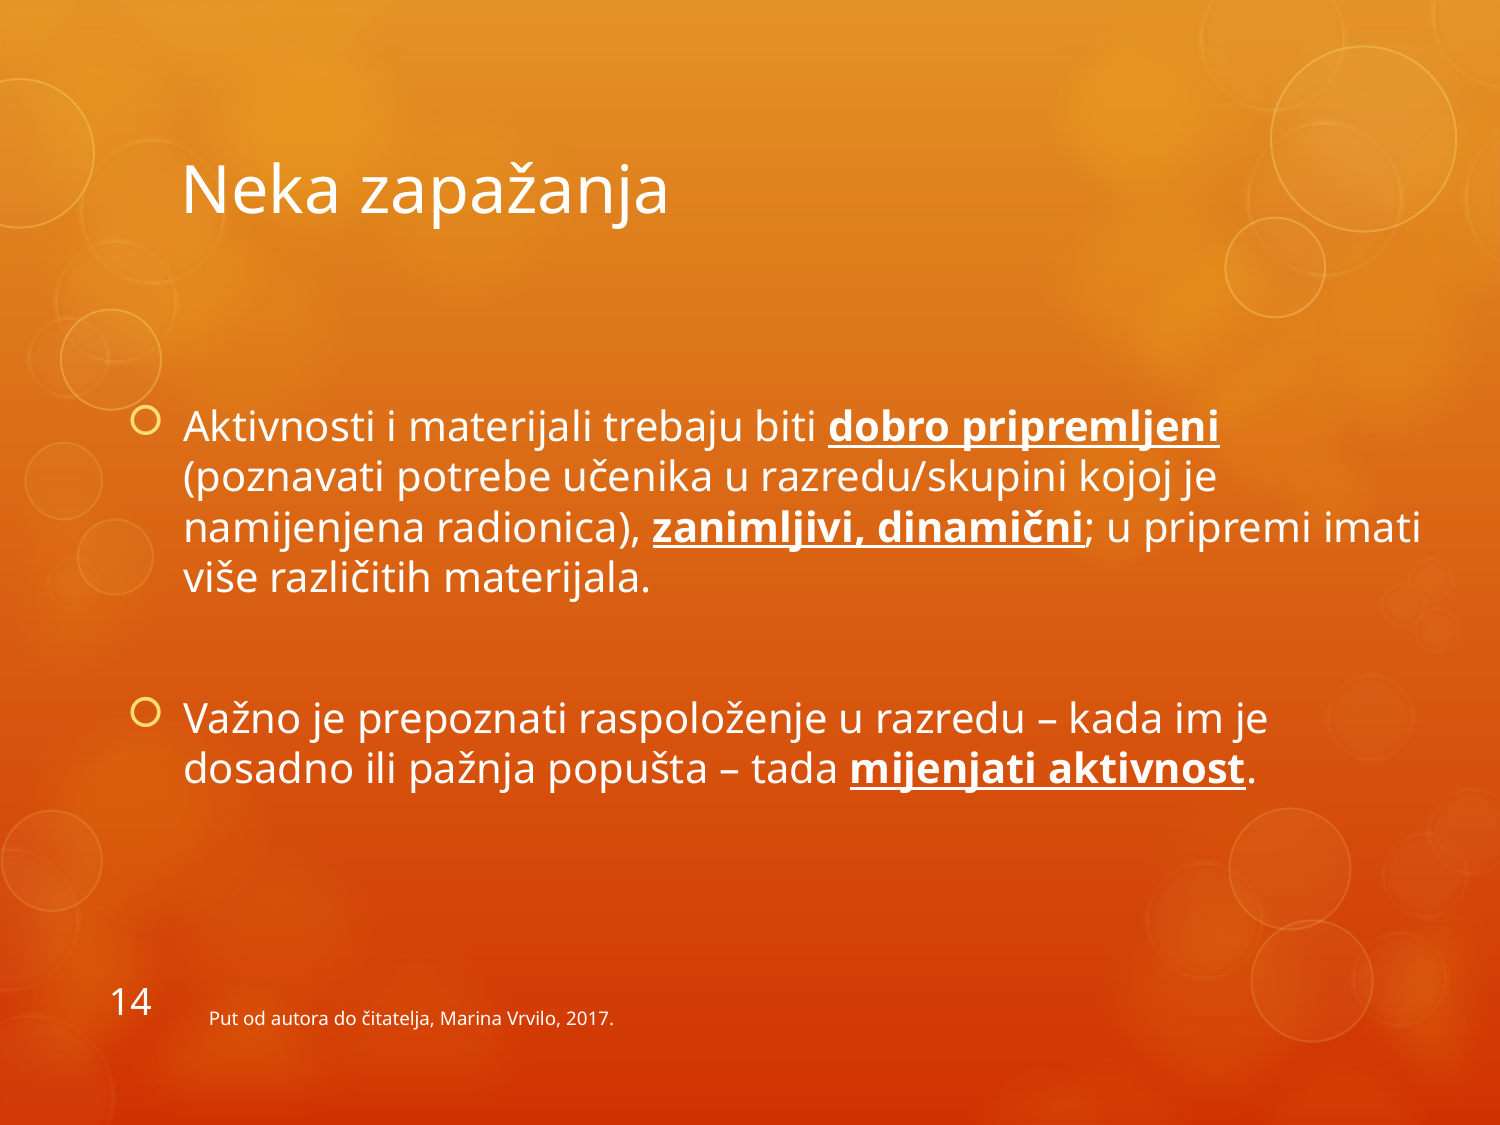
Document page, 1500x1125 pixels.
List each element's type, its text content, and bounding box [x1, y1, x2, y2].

slide_number 14 [93, 976, 194, 1037]
footer Put od autora do čitatelja, Marina Vrvilo, 2017. [194, 976, 1056, 1037]
title Neka zapažanja [165, 110, 1335, 263]
list Aktivnosti i materijali trebaju biti dobro pripremljeni (poznavati potrebe učenika u razredu/skupini kojoj je namijenjena radionica), zanimljivi, dinamični; u pripremi imati više različitih materijala. Važno je prepoznati raspoloženje u razredu – kada im je dosadno ili pažnja popušta – tada mijenjati aktivnost. [112, 296, 1447, 962]
